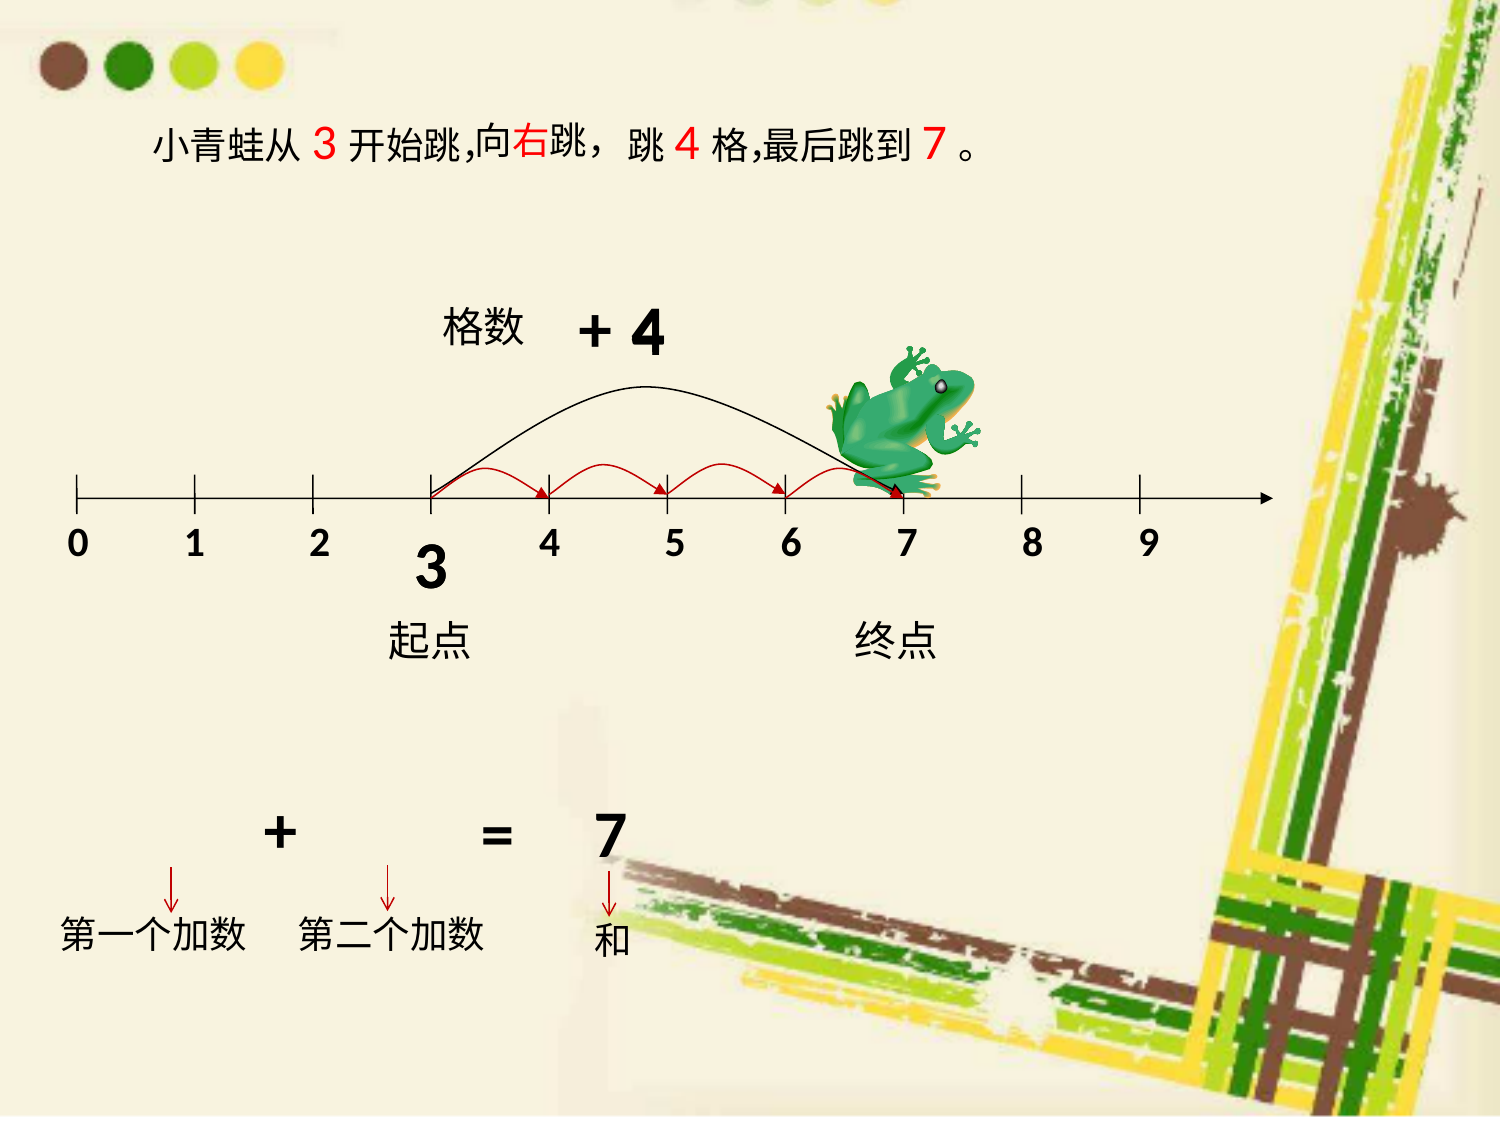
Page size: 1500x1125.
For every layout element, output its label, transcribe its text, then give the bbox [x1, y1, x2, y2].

text_box [784, 475, 815, 499]
text_box 跳4格， [561, 101, 712, 177]
text_box 第二个加数 [280, 903, 503, 964]
text_box 4 [645, 278, 702, 374]
text_box 终点 [820, 607, 972, 673]
text_box 3 [377, 514, 484, 607]
text_box 和 [502, 909, 724, 970]
text_box = [447, 783, 548, 879]
text_box + [545, 278, 645, 374]
text_box [430, 467, 549, 499]
text_box 小青蛙从3开始跳， [89, 101, 561, 177]
text_box 7 [560, 783, 661, 879]
text_box [1140, 492, 1273, 505]
text_box [548, 463, 668, 496]
text_box 向右跳， [417, 109, 561, 170]
text_box [667, 463, 786, 495]
text_box 0 1 2 4 5 6 7 8 9 [53, 507, 1274, 572]
text_box 第一个加数 [42, 903, 265, 964]
text_box + [227, 779, 334, 875]
picture [0, 0, 1500, 1125]
text_box 最后跳到7。 [712, 101, 1047, 177]
text_box 格数 [408, 293, 560, 359]
text_box [430, 386, 815, 494]
text_box 起点 [355, 607, 507, 673]
